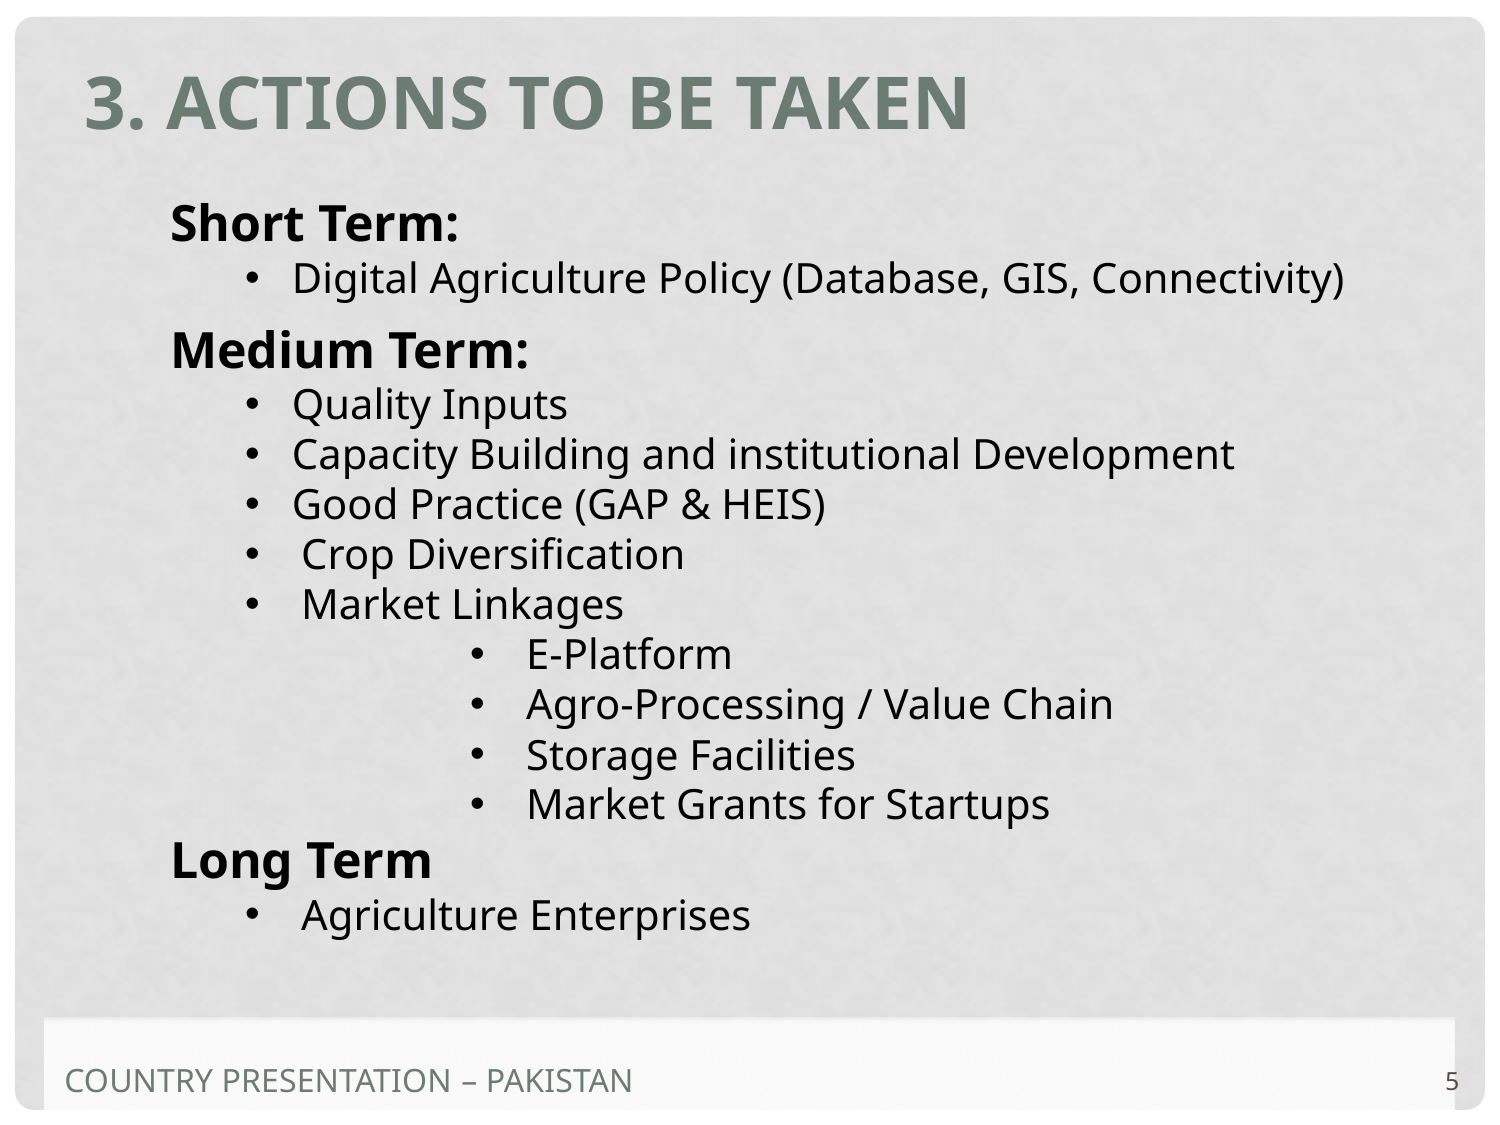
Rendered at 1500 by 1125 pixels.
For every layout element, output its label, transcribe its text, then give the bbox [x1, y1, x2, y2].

text_box Country presentation – Pakistan [49, 1052, 1405, 1106]
slide_number 5 [1405, 1061, 1475, 1103]
text_box Medium Term: Quality Inputs Capacity Building and institutional Development Good Practice (GAP & HEIS) Crop Diversification Market Linkages E-Platform Agro-Processing / Value Chain Storage Facilities Market Grants for Startups Long Term Agriculture Enterprises [155, 310, 1303, 946]
title 3. Actions to Be taken [69, 34, 1425, 168]
text_box Short Term: Digital Agriculture Policy (Database, GIS, Connectivity) [155, 184, 1475, 310]
